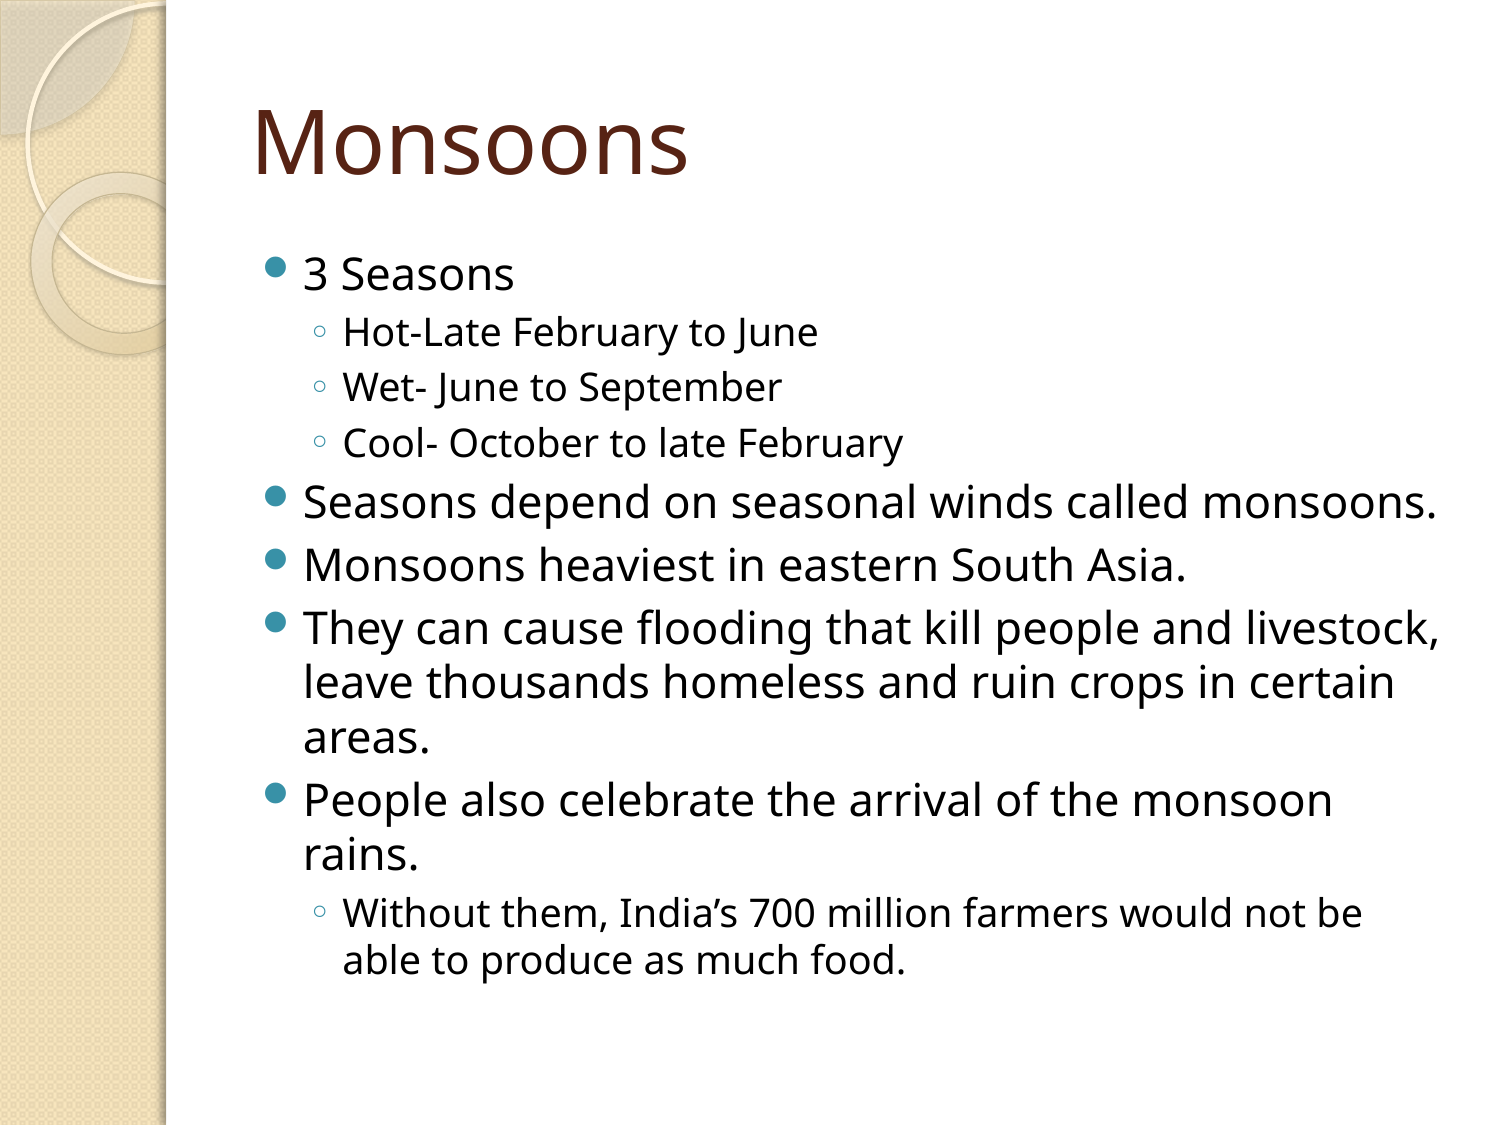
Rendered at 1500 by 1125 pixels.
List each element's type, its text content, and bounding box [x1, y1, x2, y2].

list 3 Seasons Hot-Late February to June Wet- June to September Cool- October to late February Seasons depend on seasonal winds called monsoons. Monsoons heaviest in eastern South Asia. They can cause flooding that kill people and livestock, leave thousands homeless and ruin crops in certain areas. People also celebrate the arrival of the monsoon rains. Without them, India’s 700 million farmers would not be able to produce as much food. [235, 237, 1466, 1025]
title Monsoons [235, 45, 1466, 233]
